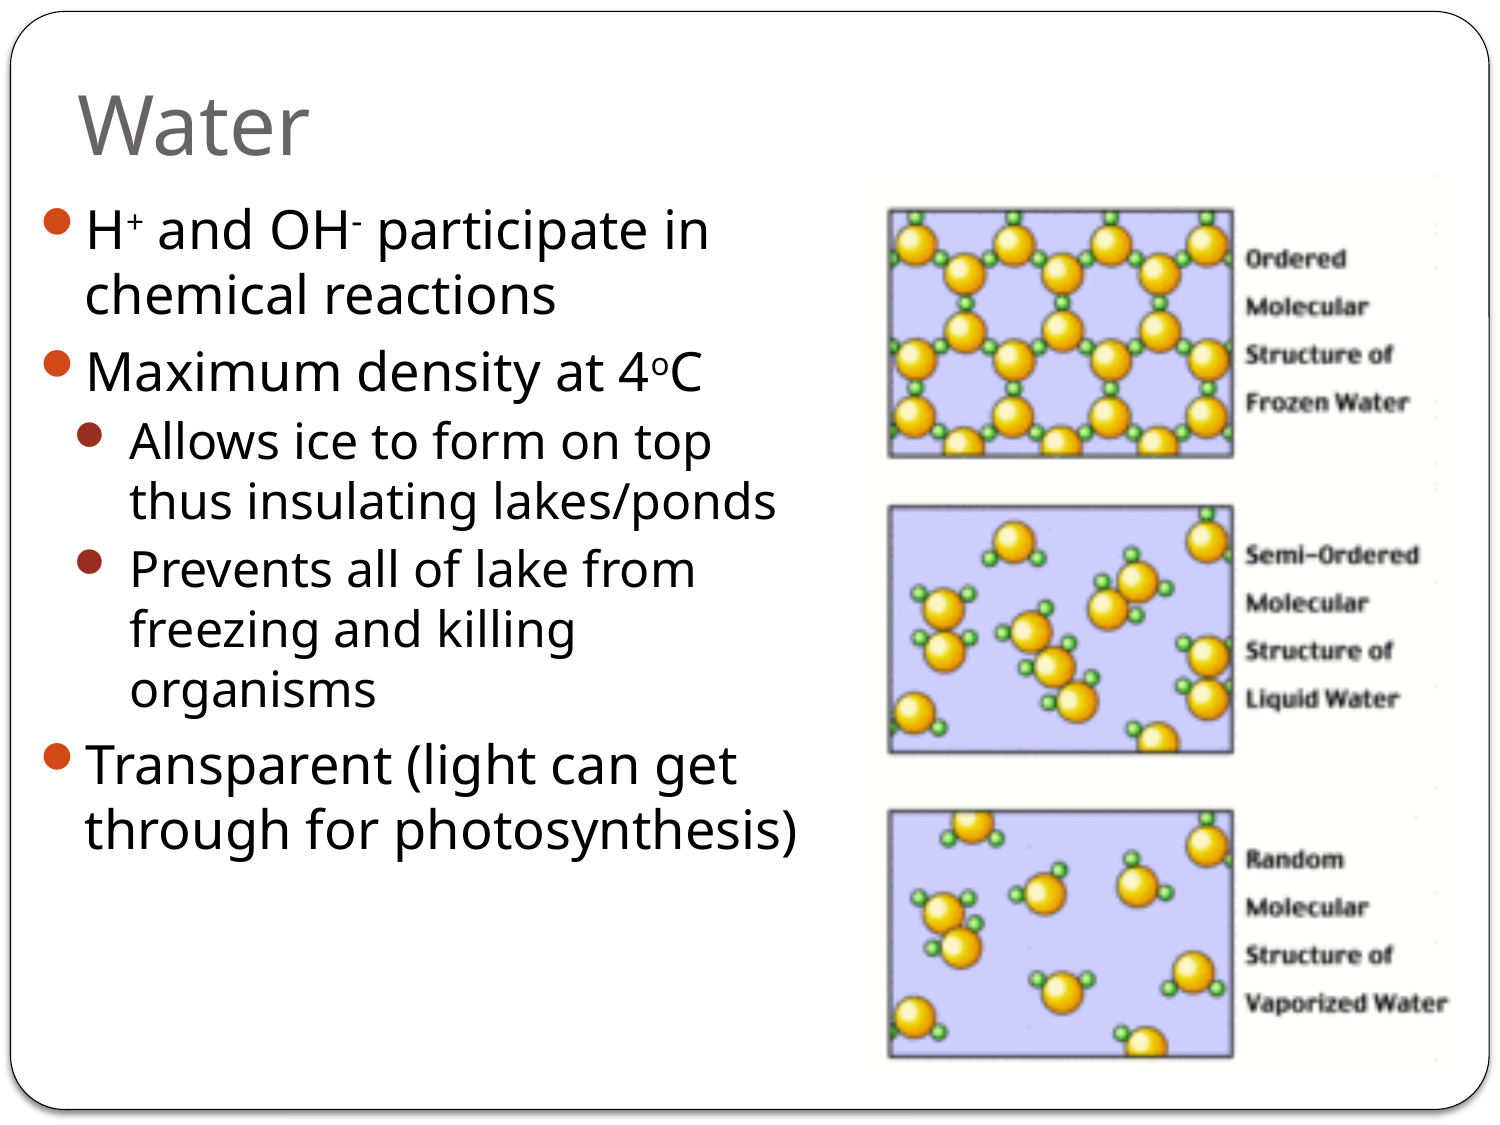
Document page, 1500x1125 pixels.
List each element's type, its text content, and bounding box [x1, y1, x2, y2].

picture [864, 175, 1458, 1077]
title Water [62, 0, 1338, 188]
list H+ and OH participate in chemical reactions Maximum density at 4oC Allows ice to form on top thus insulating lakes/ponds Prevents all of lake from freezing and killing organisms Transparent (light can get through for photosynthesis) [24, 187, 830, 984]
